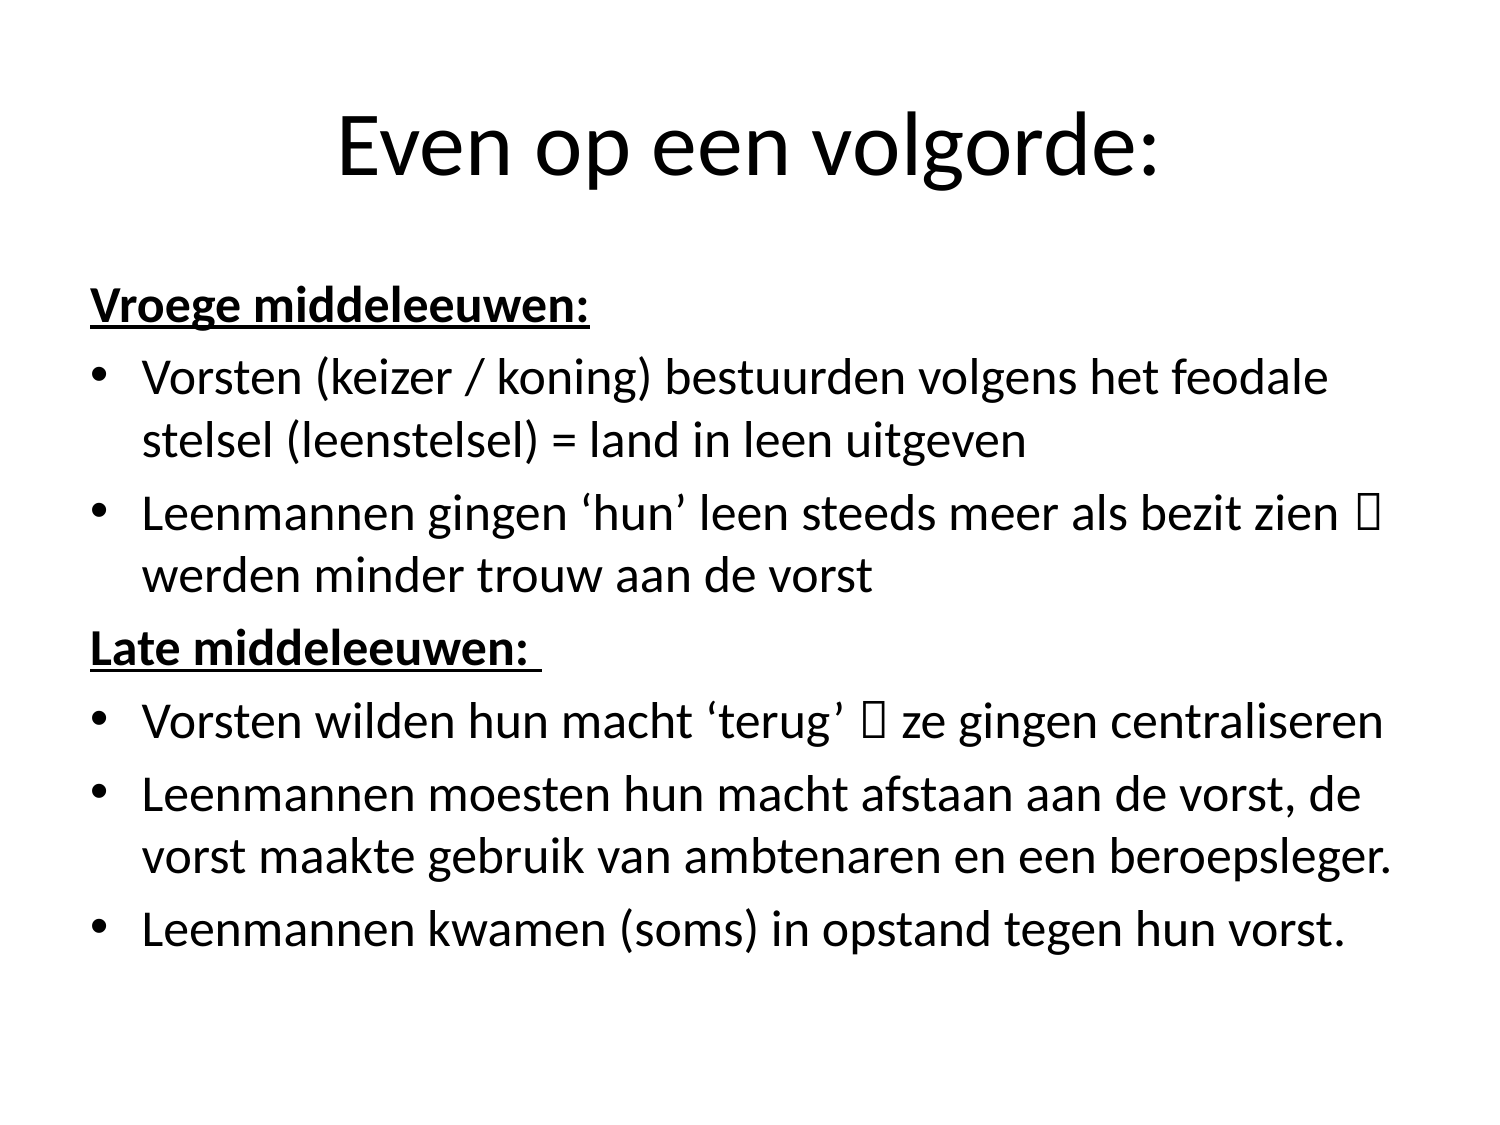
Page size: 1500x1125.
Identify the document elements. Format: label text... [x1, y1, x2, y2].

title Even op een volgorde: [75, 45, 1425, 233]
list Vroege middeleeuwen: Vorsten (keizer / koning) bestuurden volgens het feodale stelsel (leenstelsel) = land in leen uitgeven Leenmannen gingen ‘hun’ leen steeds meer als bezit zien  werden minder trouw aan de vorst Late middeleeuwen: Vorsten wilden hun macht ‘terug’  ze gingen centraliseren Leenmannen moesten hun macht afstaan aan de vorst, de vorst maakte gebruik van ambtenaren en een beroepsleger. Leenmannen kwamen (soms) in opstand tegen hun vorst. [75, 262, 1425, 1071]
